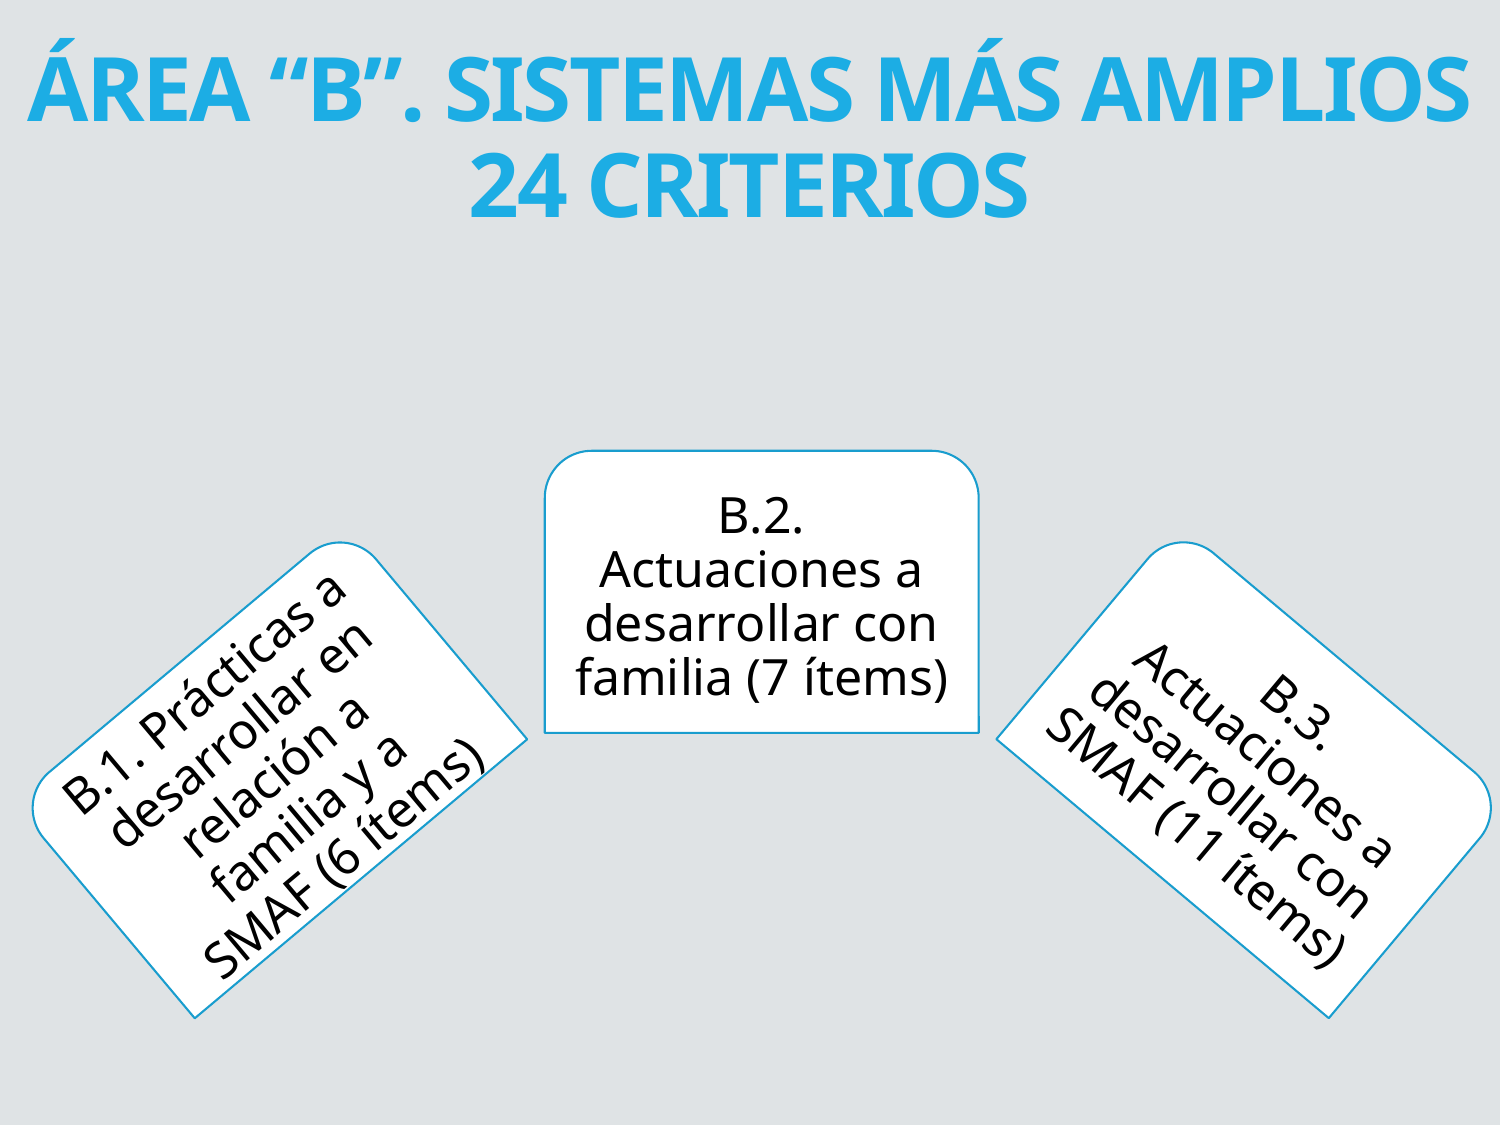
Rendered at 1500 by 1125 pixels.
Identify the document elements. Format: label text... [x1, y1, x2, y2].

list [53, 237, 1471, 1125]
text_box ÁREA “B”. SISTEMAS MÁS AMPLIOS 24 CRITERIOS [0, 4, 1500, 277]
